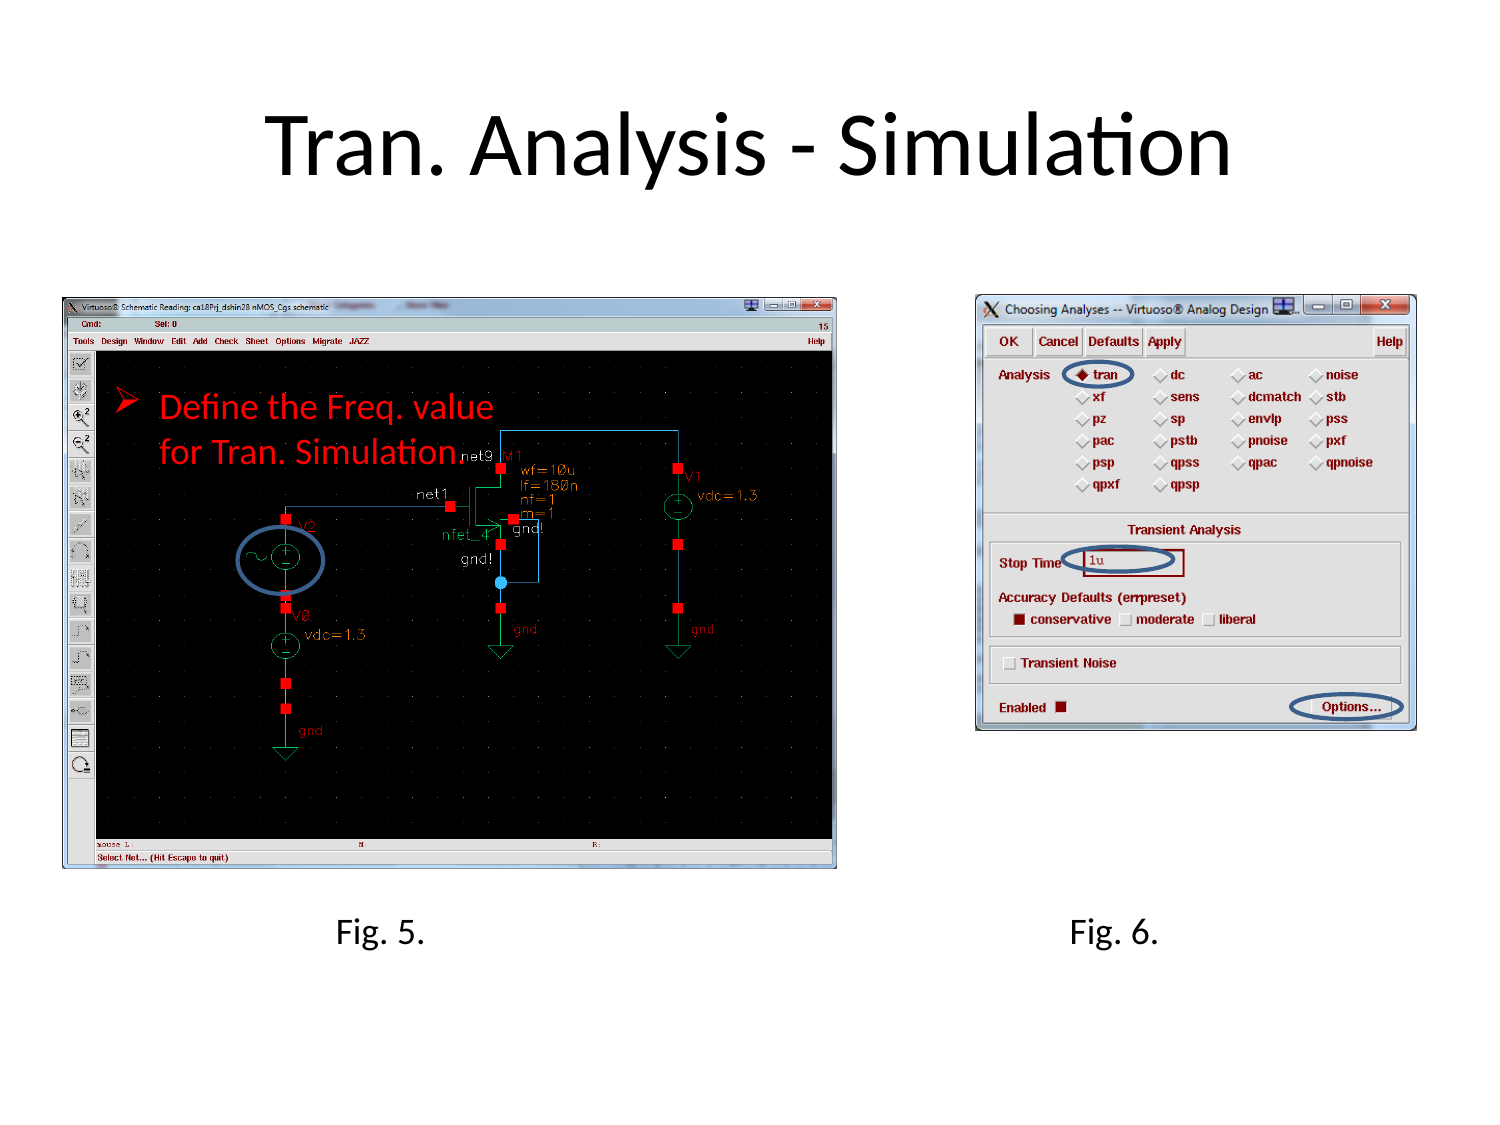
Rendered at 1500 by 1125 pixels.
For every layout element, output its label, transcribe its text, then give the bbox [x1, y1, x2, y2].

picture [62, 297, 837, 870]
text_box Fig. 5. [321, 899, 465, 960]
title Tran. Analysis - Simulation [75, 45, 1425, 233]
text_box Fig. 6. [1054, 899, 1199, 960]
picture [974, 294, 1417, 731]
